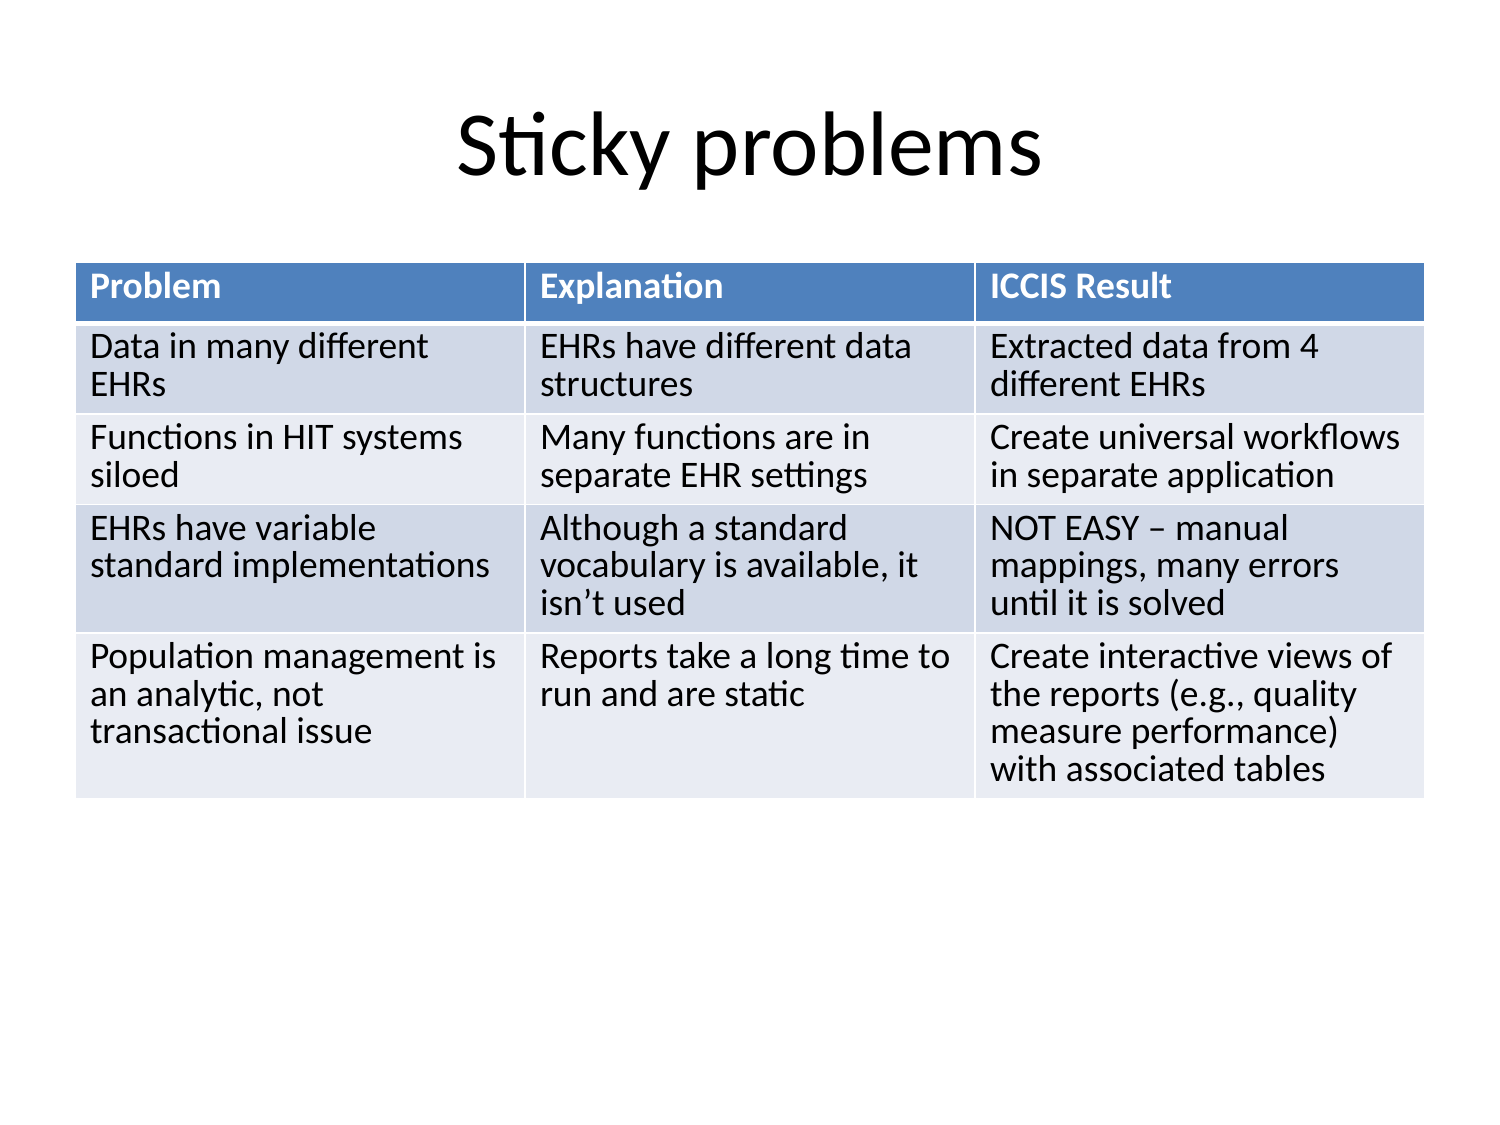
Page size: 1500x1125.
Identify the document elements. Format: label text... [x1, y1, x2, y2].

table_cell Extracted data from 4 different EHRs [976, 326, 1424, 413]
table_cell Many functions are in separate EHR settings [526, 415, 974, 504]
table_cell Reports take a long time to run and are static [526, 634, 974, 798]
table_cell Data in many different EHRs [76, 326, 524, 413]
table_cell Create interactive views of the reports (e.g., quality measure performance) with associated tables [976, 634, 1424, 798]
table_cell EHRs have different data structures [526, 326, 974, 413]
table_cell Functions in HIT systems siloed [76, 415, 524, 504]
table_cell Population management is an analytic, not transactional issue [76, 634, 524, 798]
table_cell EHRs have variable standard implementations [76, 505, 524, 632]
table_cell Although a standard vocabulary is available, it isn’t used [526, 505, 974, 632]
title Sticky problems [75, 45, 1425, 233]
table_header ICCIS Result [976, 263, 1424, 321]
table_header Problem [76, 263, 524, 321]
table_cell NOT EASY – manual mappings, many errors until it is solved [976, 505, 1424, 632]
table_cell Create universal workflows in separate application [976, 415, 1424, 504]
table_header Explanation [526, 263, 974, 321]
